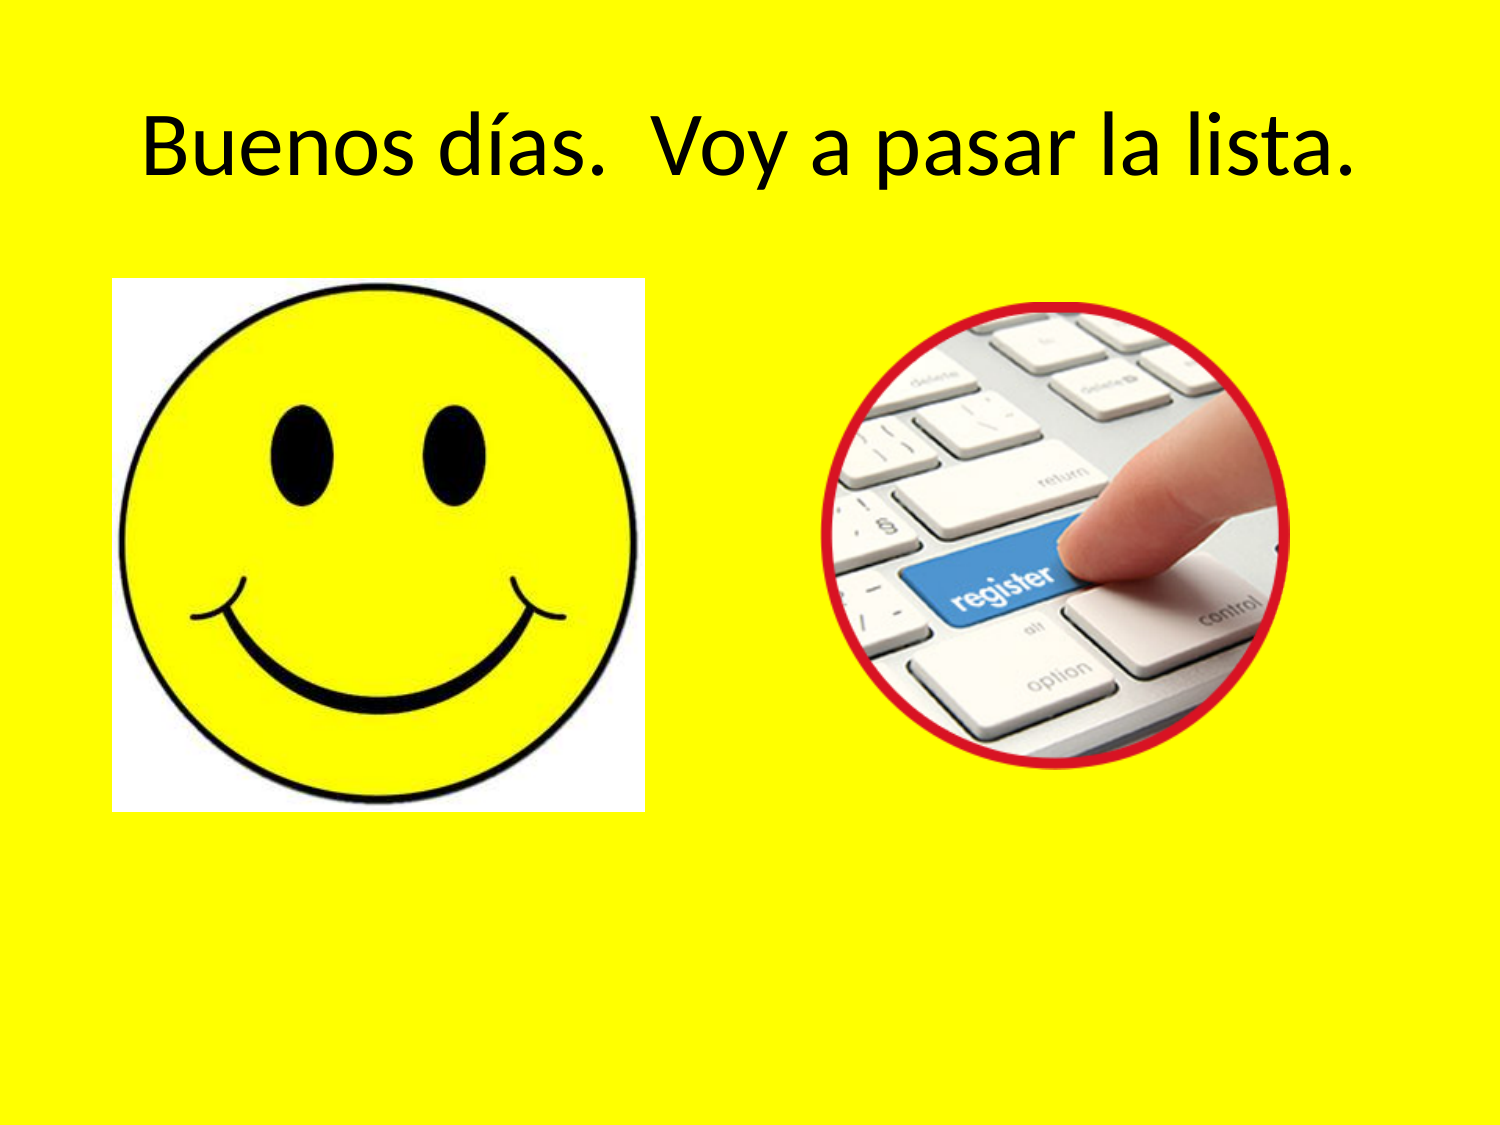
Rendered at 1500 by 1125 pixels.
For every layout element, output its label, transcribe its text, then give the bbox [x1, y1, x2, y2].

picture [111, 278, 646, 812]
title Buenos días. Voy a pasar la lista. [75, 45, 1425, 233]
picture [820, 302, 1290, 771]
